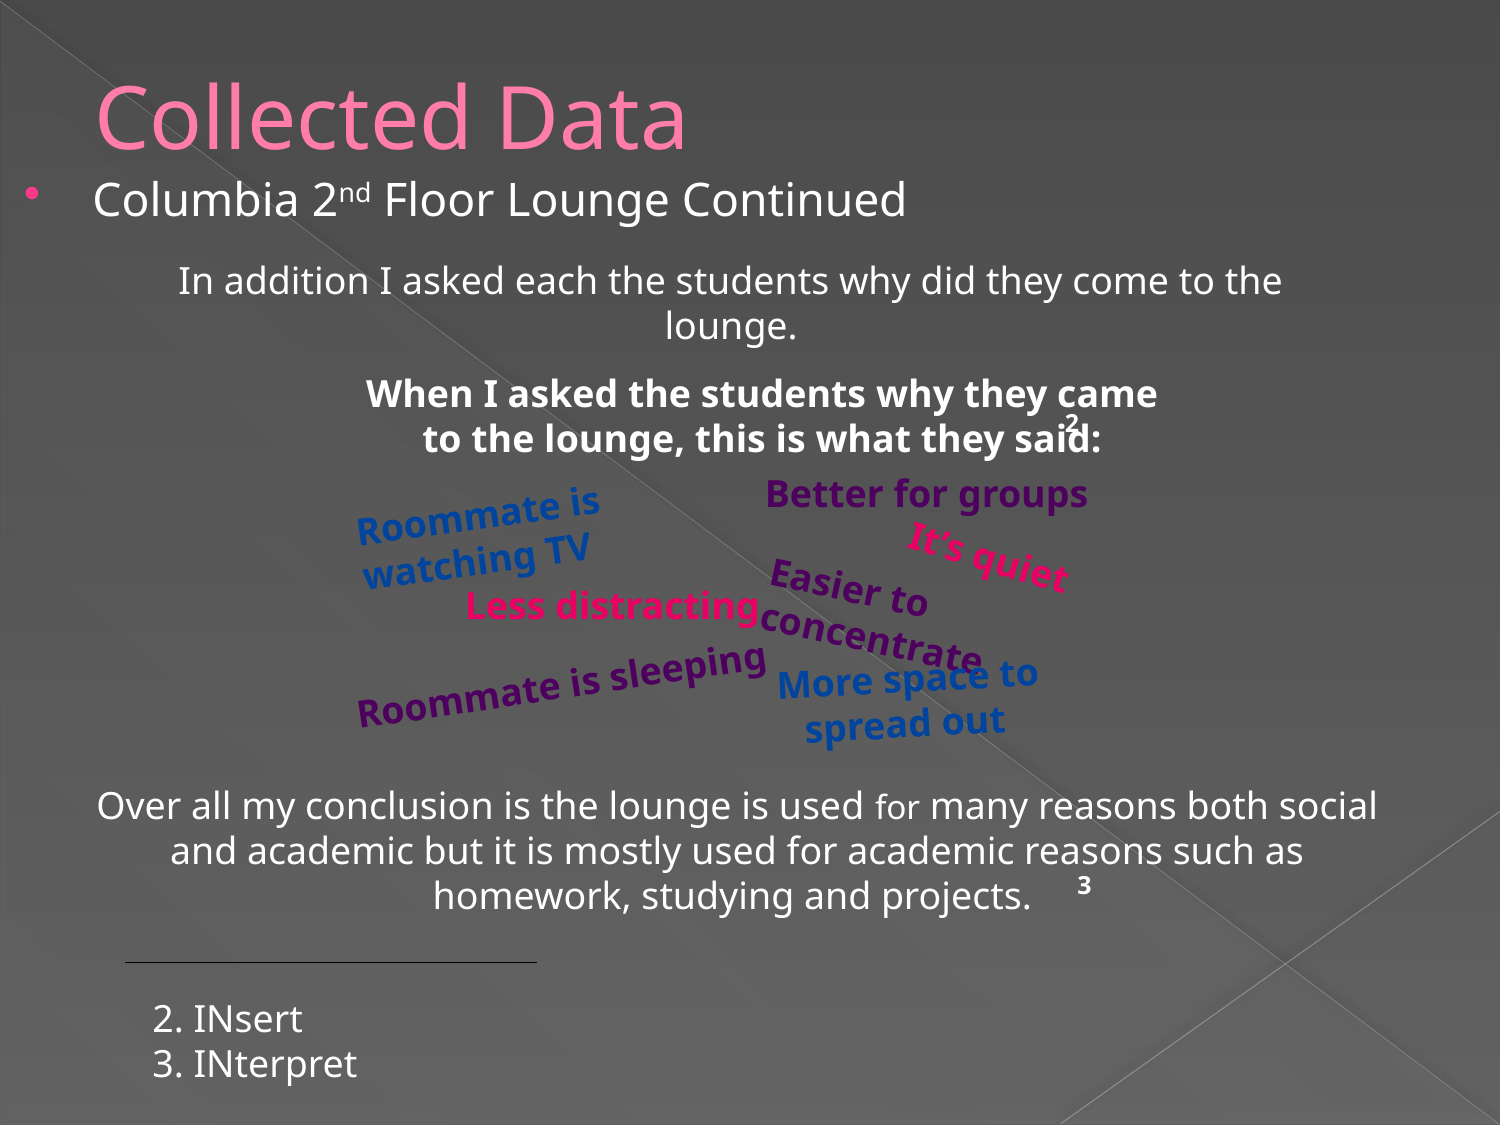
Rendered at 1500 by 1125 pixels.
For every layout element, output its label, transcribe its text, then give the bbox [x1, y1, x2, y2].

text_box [337, 362, 1201, 754]
text_box 3 [1062, 862, 1113, 908]
list Columbia 2nd Floor Lounge Continued [0, 162, 950, 267]
text_box 2. INsert 3. INterpret [137, 987, 475, 1093]
title Collected Data [0, 0, 800, 162]
text_box Over all my conclusion is the lounge is used for many reasons both social and academic but it is mostly used for academic reasons such as homework, studying and projects. [75, 774, 1400, 925]
text_box In addition I asked each the students why did they come to the lounge. [150, 249, 1313, 355]
